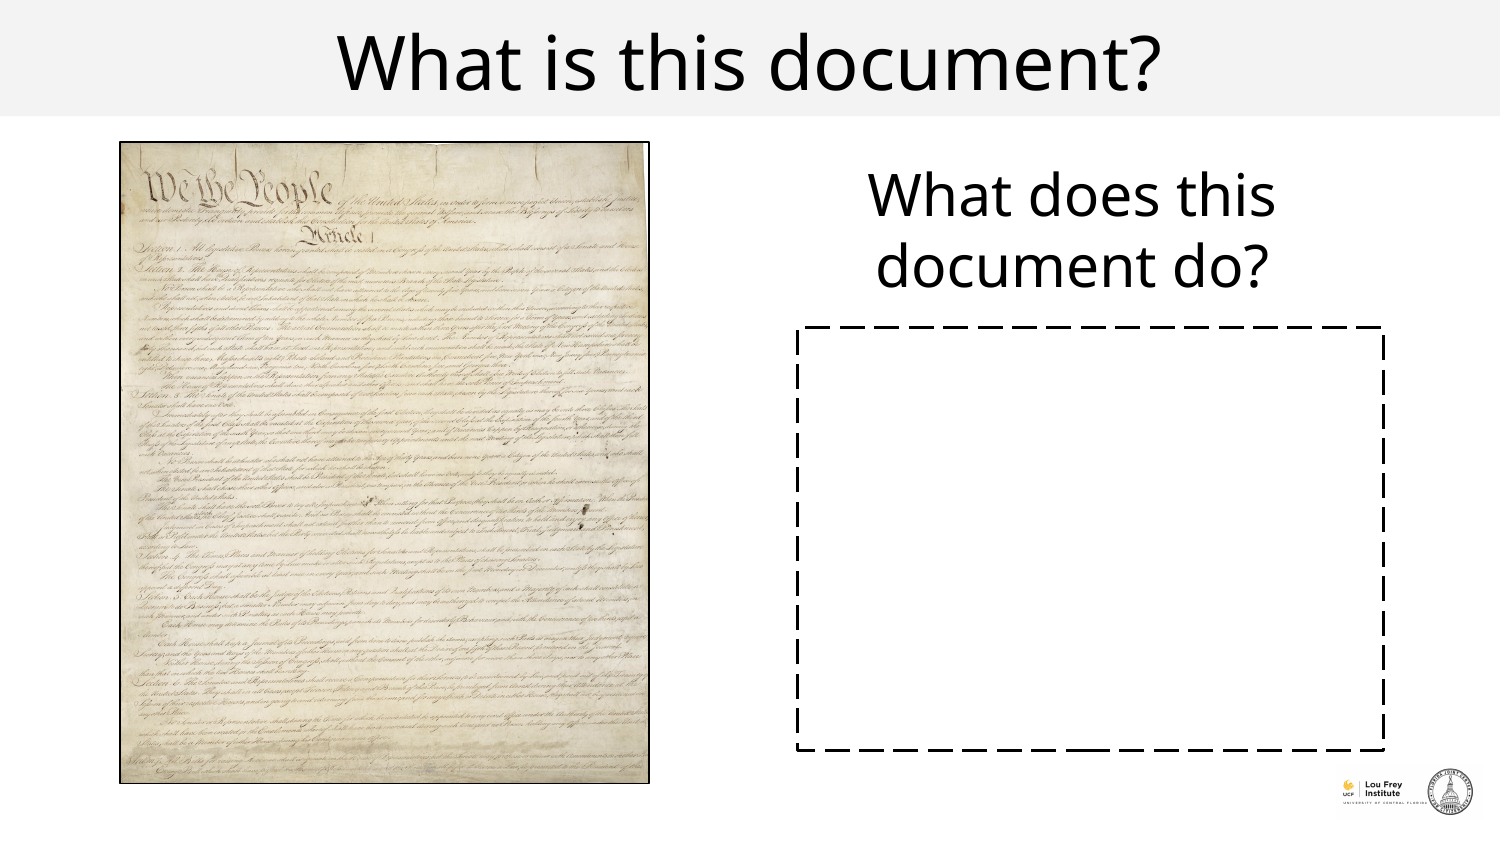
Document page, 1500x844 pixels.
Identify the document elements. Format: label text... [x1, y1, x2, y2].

text_box What does this document do? [761, 142, 1384, 314]
text_box What is this document? [0, 0, 1500, 117]
text_box [797, 327, 1384, 751]
picture [120, 142, 649, 784]
picture [1336, 763, 1483, 820]
